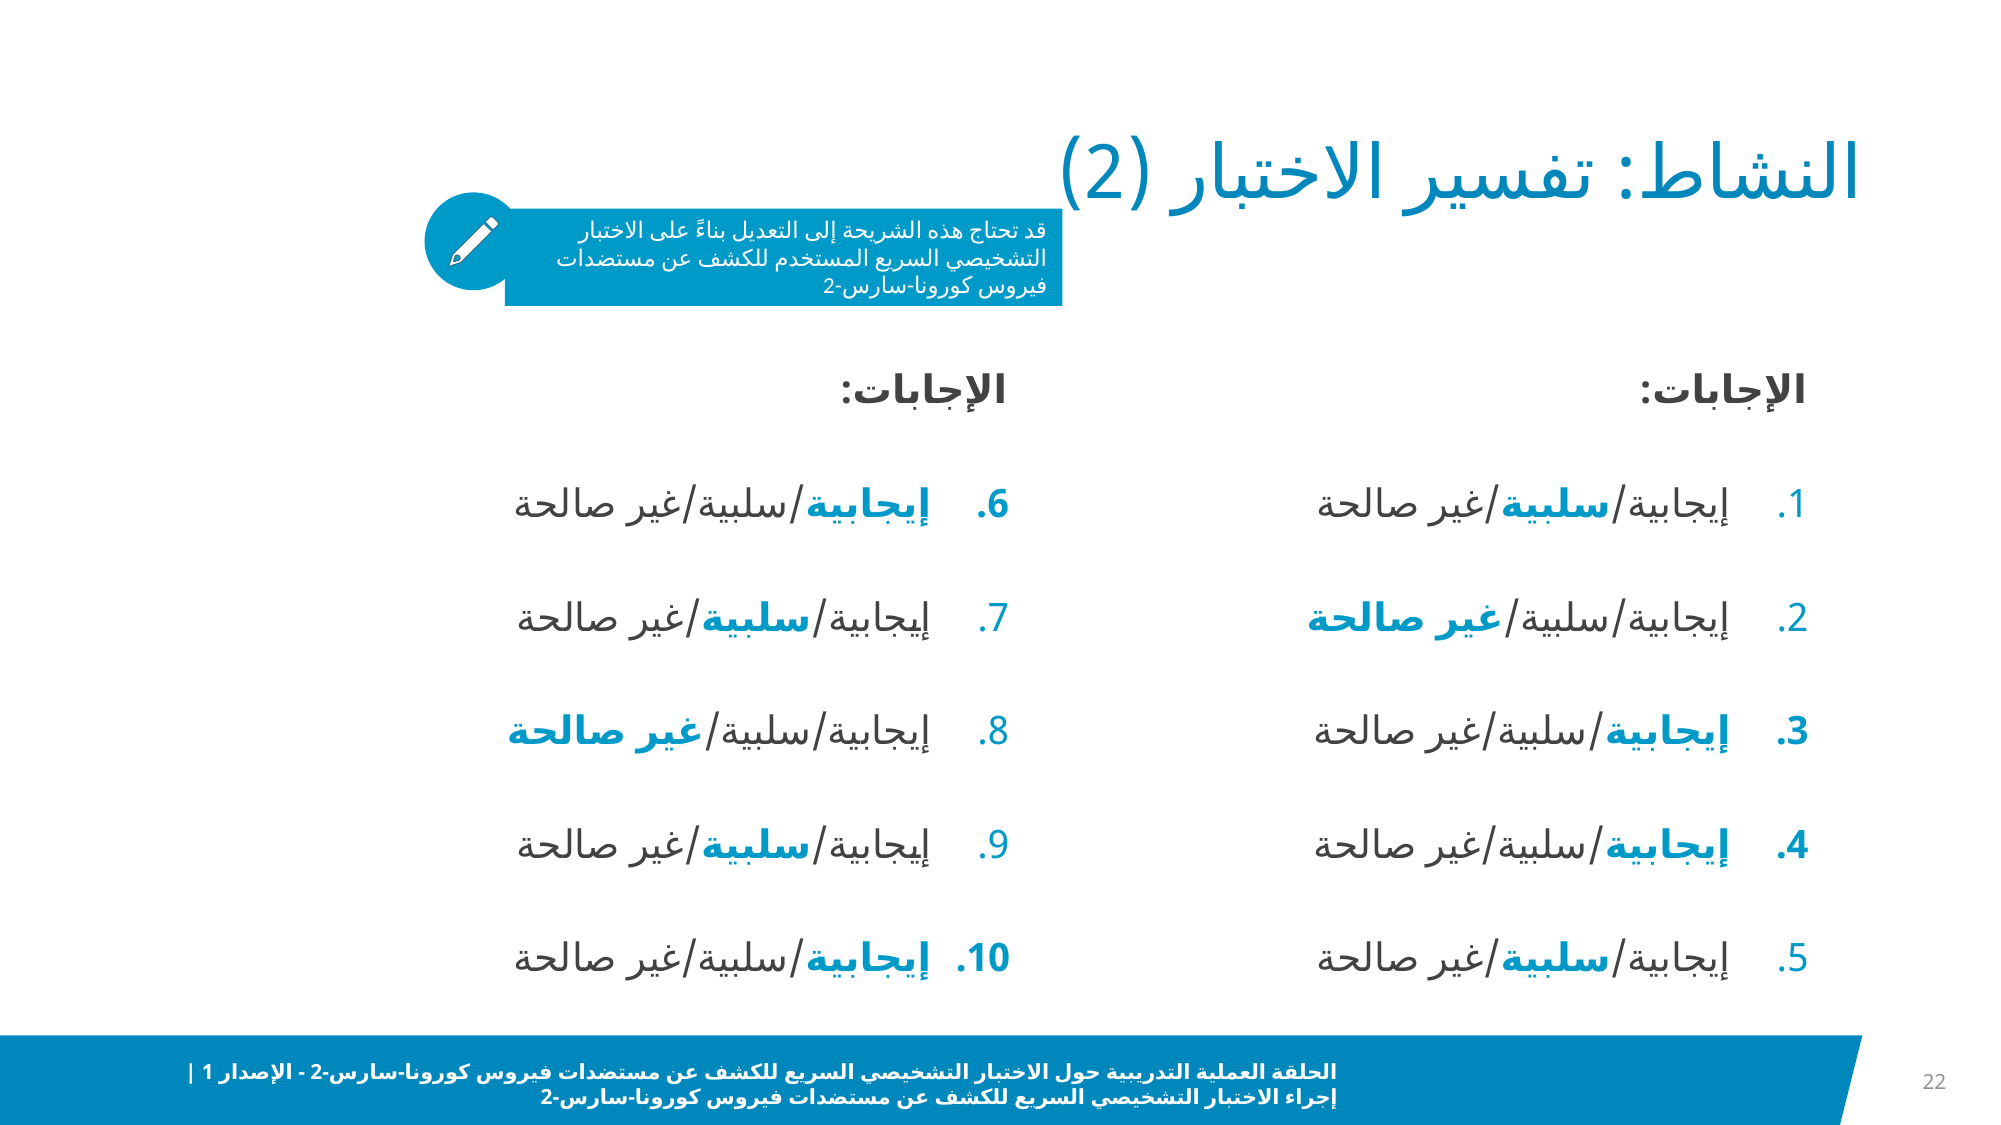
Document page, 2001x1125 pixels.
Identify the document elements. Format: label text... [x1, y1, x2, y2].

footer الحلقة العملية التدريبية حول الاختبار التشخيصي السريع للكشف عن مستضدات فيروس كورونا-سارس-2 - الإصدار 1 | إجراء الاختبار التشخيصي السريع للكشف عن مستضدات فيروس كورونا-سارس-2 [137, 1042, 1338, 1125]
title ‫النشاط‬: تفسير الاختبار (2)‬ [137, 59, 1863, 215]
text_box الإجابات: إيجابية/سلبية/غير صالحة إيجابية/سلبية/غير صالحة إيجابية/سلبية/غير صالحة إيجابية/سلبية/غير صالحة إيجابية/سلبية/غير صالحة [1085, 310, 1822, 991]
text_box الإجابات: إيجابية/سلبية/غير صالحة إيجابية/سلبية/غير صالحة إيجابية/سلبية/غير صالحة إيجابية/سلبية/غير صالحة إيجابية/سلبية/غير صالحة [286, 310, 1023, 991]
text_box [424, 192, 1063, 291]
slide_number 22 [1862, 1035, 1947, 1125]
